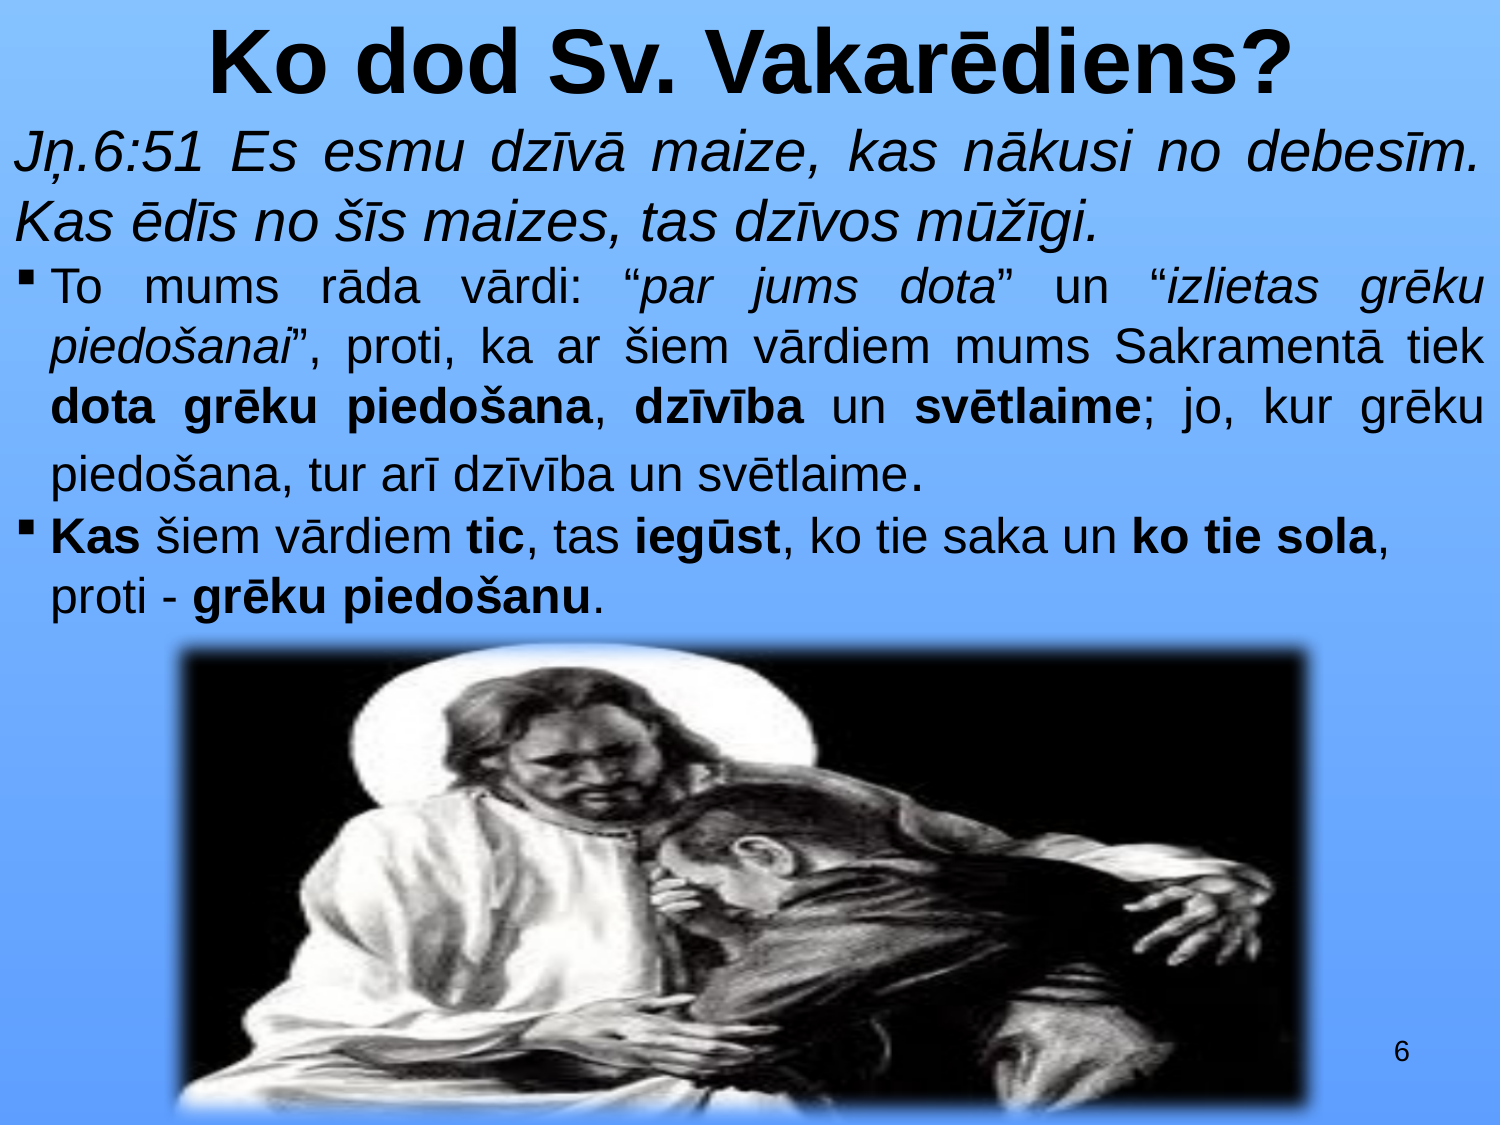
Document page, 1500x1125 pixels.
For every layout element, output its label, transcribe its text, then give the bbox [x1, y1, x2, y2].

text_box 6 [1329, 1024, 1425, 1103]
picture [163, 632, 1325, 1125]
text_box Ko dod Sv. Vakarēdiens? [76, 0, 1427, 105]
text_box To mums rāda vārdi: “par jums dota” un “izlietas grēku piedošanai”, proti, ka ar šiem vārdiem mums Sakramentā tiek dota grēku piedošana, dzīvība un svētlaime; jo, kur grēku piedošana, tur arī dzīvība un svētlaime. Kas šiem vārdiem tic, tas iegūst, ko tie saka un ko tie sola, proti - grēku piedošanu. [0, 261, 1500, 631]
text_box Jņ.6:51 Es esmu dzīvā maize, kas nākusi no debesīm. Kas ēdīs no šīs maizes, tas dzīvos mūžīgi. [0, 105, 1500, 261]
